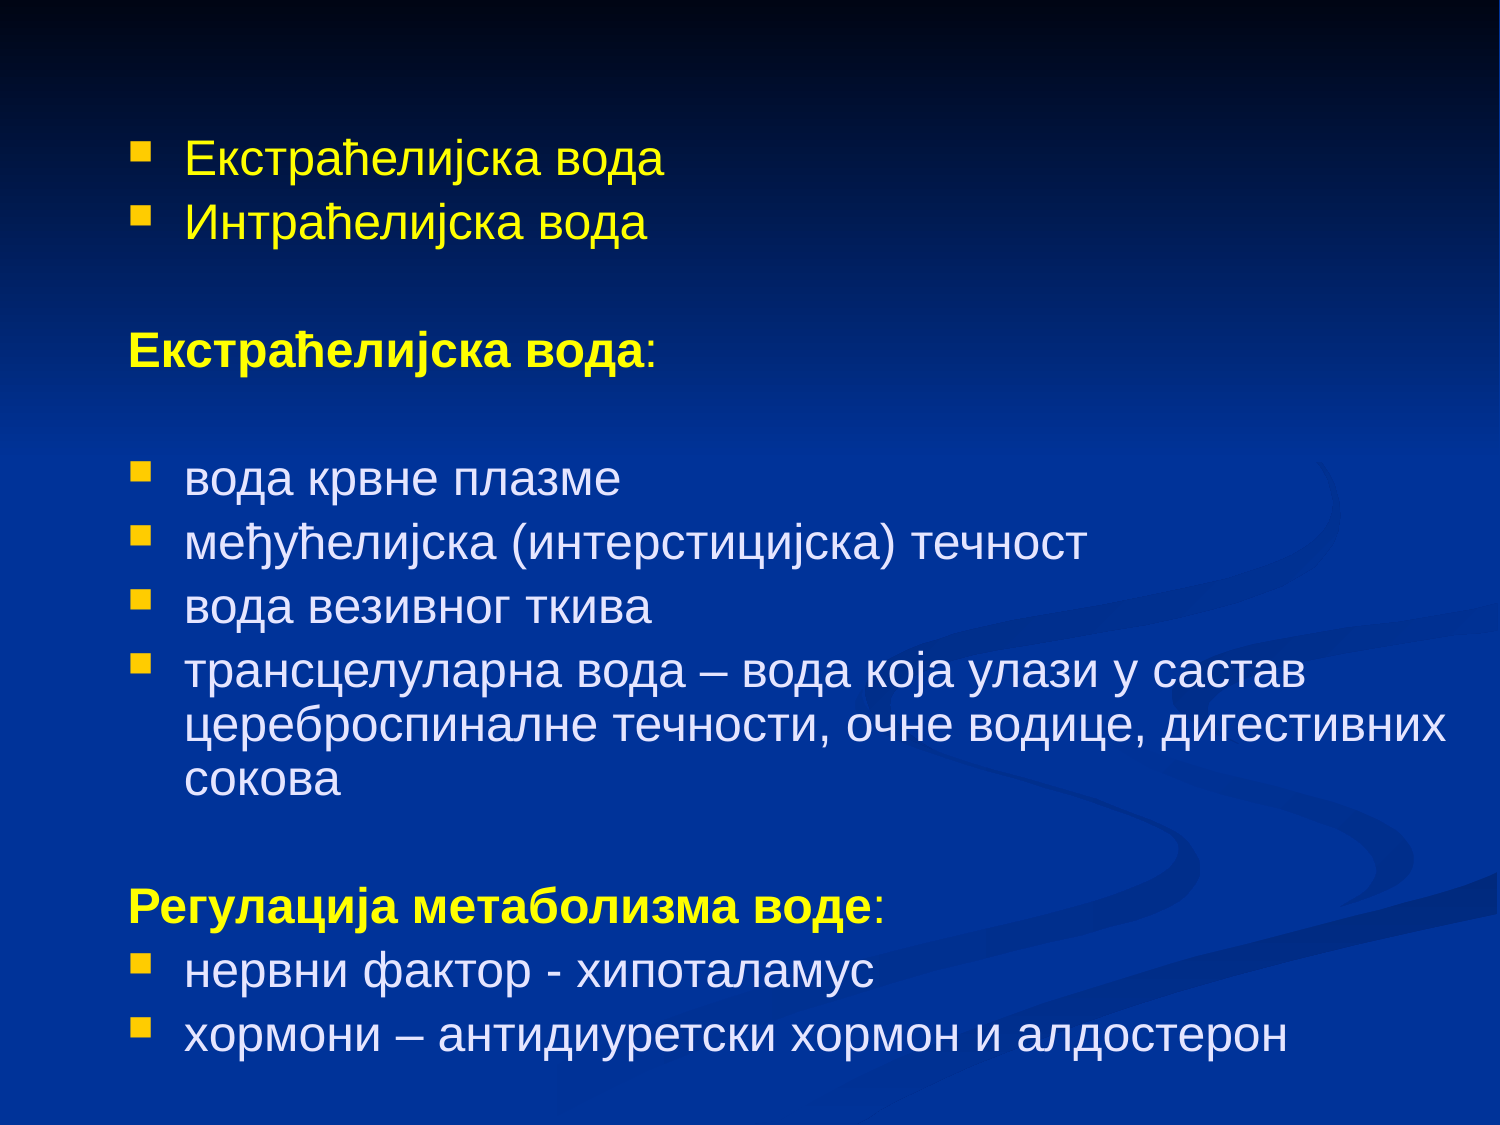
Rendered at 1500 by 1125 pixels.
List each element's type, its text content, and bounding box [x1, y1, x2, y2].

list Екстраћелијска вода Интраћелијска вода Екстраћелијска вода: вода крвне плазме међућелијска (интерстицијска) течност вода везивног ткива трансцелуларна вода – вода која улази у састав цереброспиналне течности, очне водице, дигестивних сокова Регулација метаболизма воде: нервни фактор - хипоталамус хормони – антидиуретски хормон и алдостерон [112, 124, 1500, 1125]
